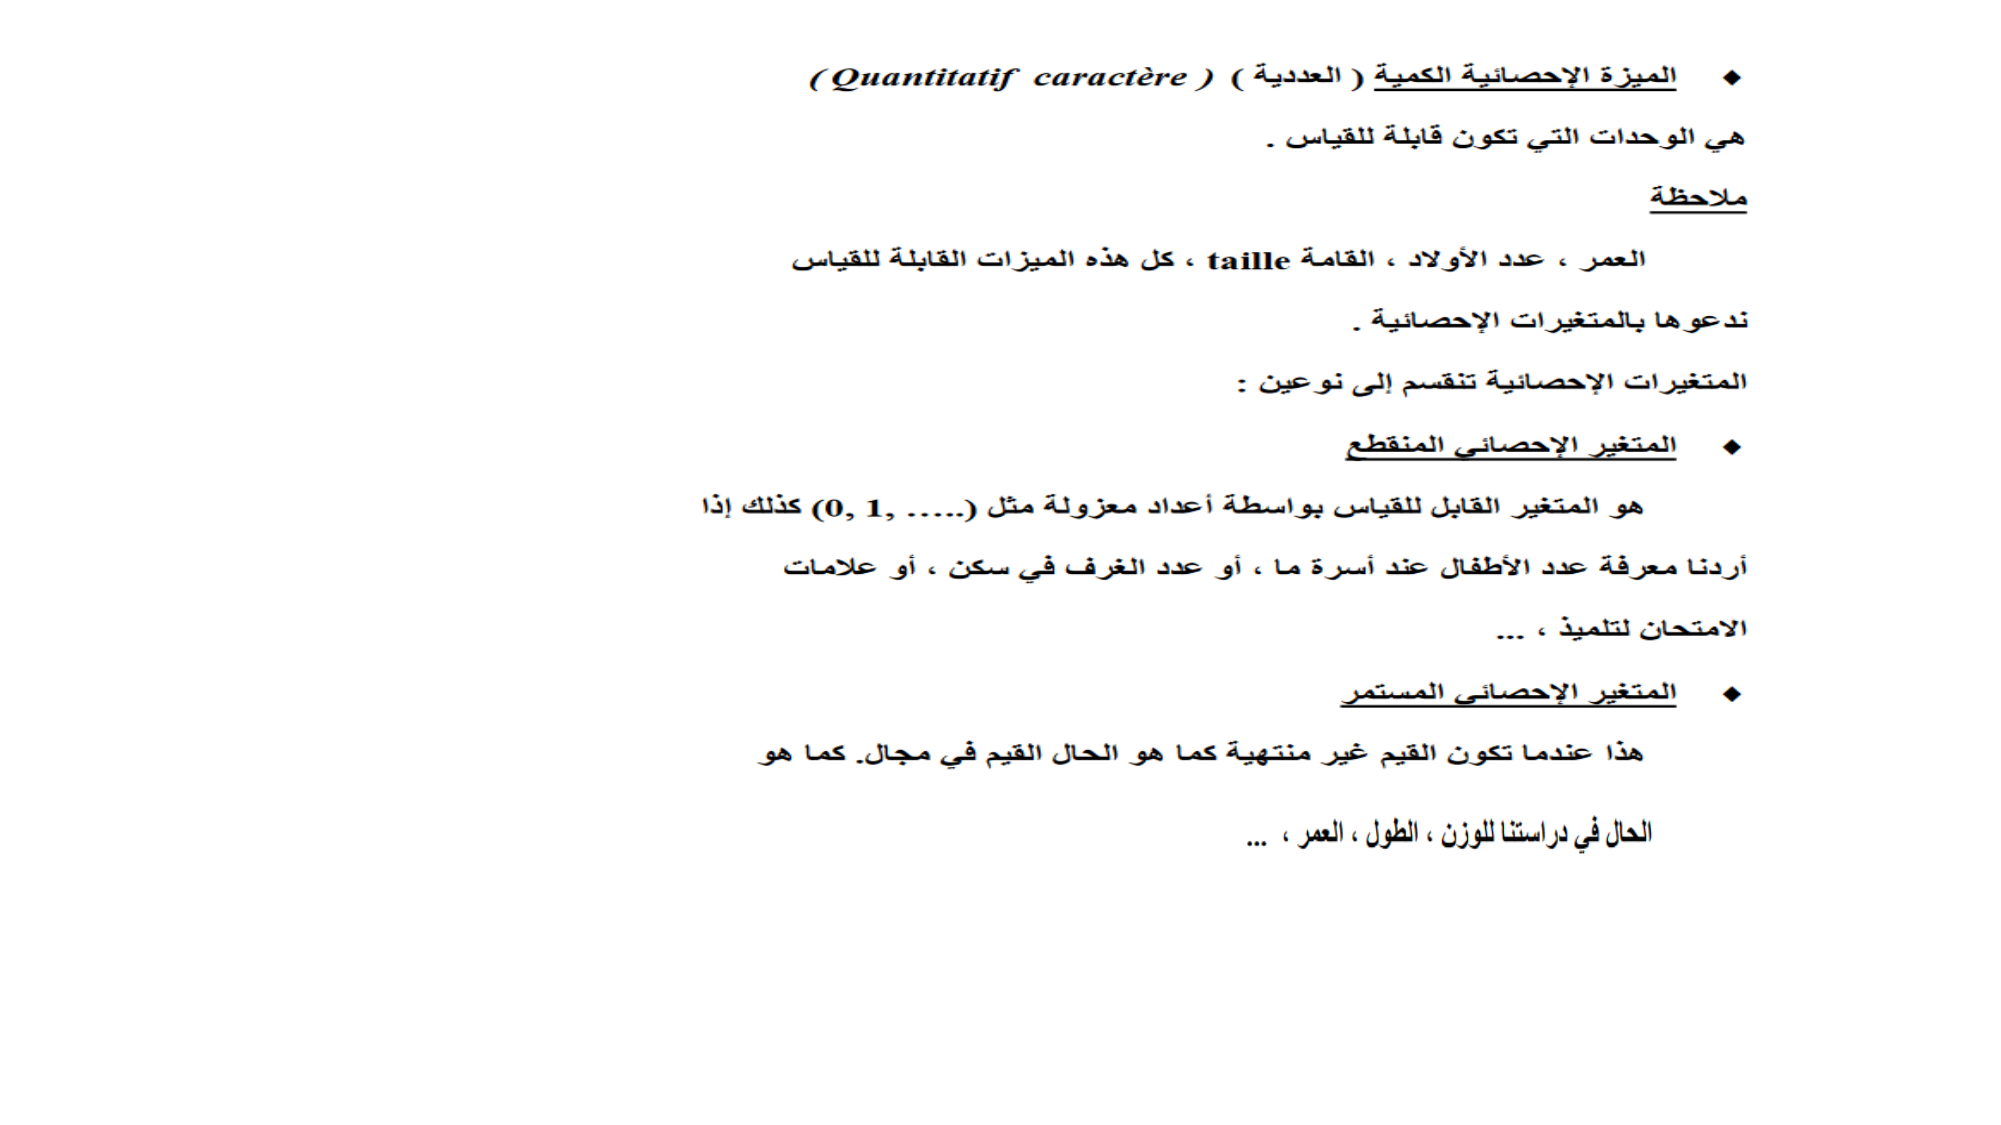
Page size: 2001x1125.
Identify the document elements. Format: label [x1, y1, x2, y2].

picture [619, 36, 1778, 879]
